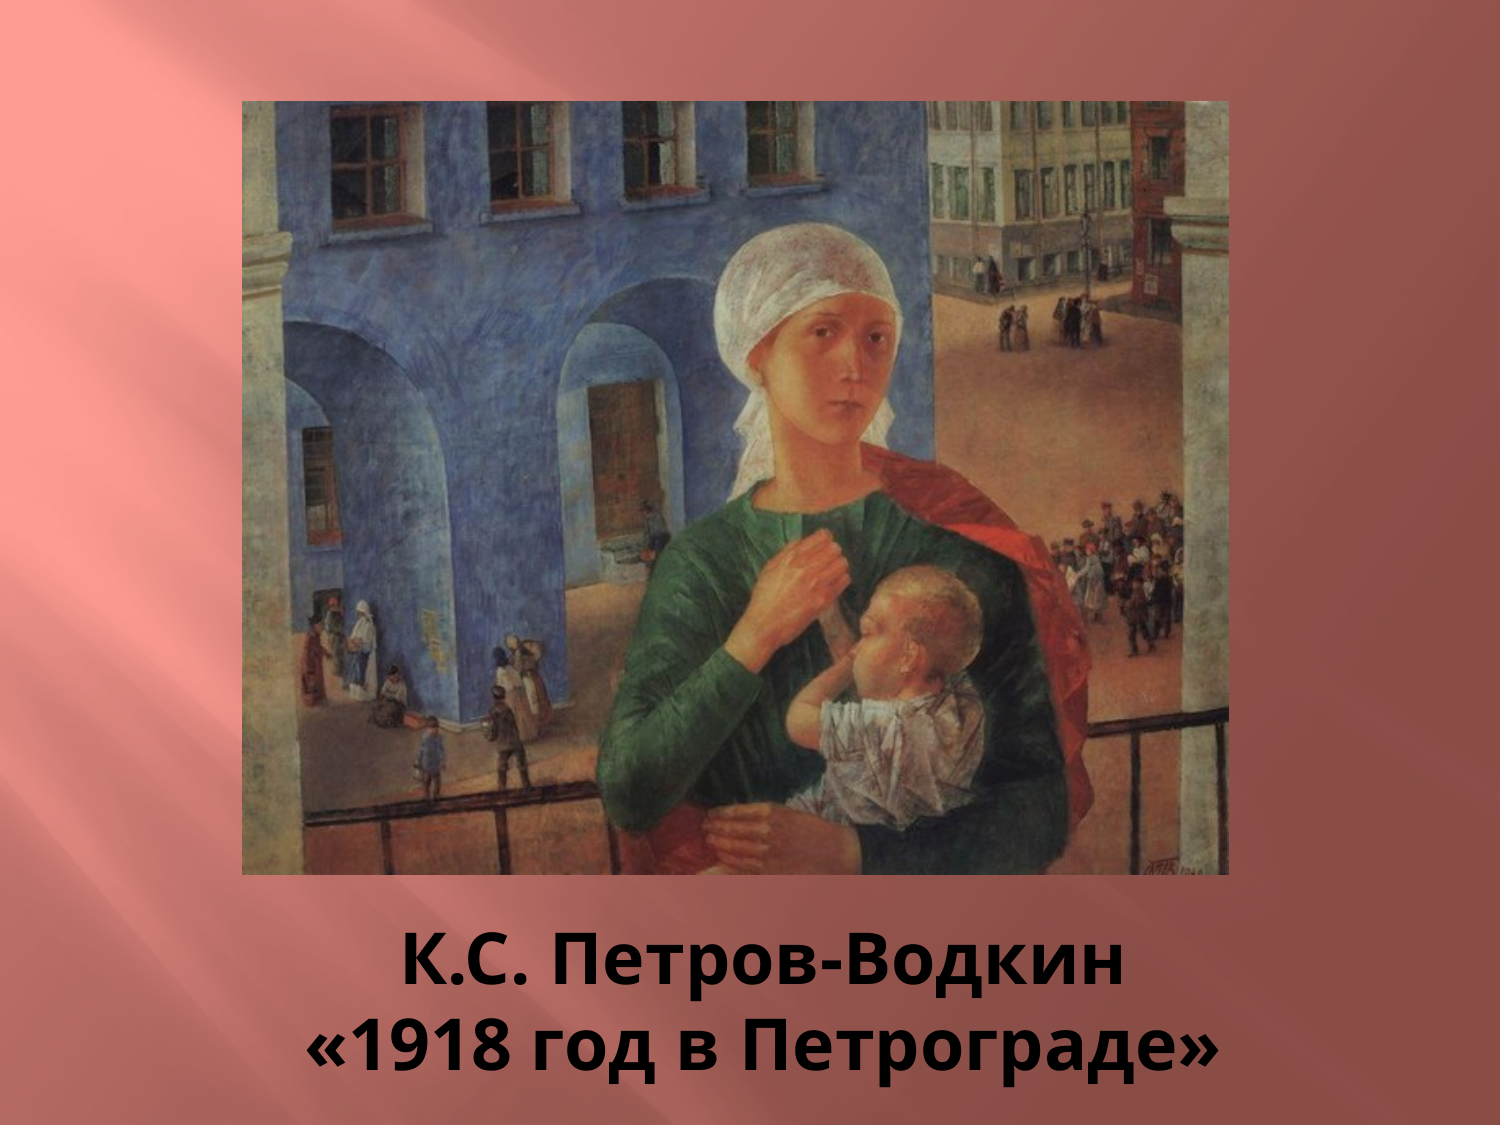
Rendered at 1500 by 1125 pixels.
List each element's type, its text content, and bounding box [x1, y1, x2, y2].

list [241, 101, 1229, 875]
title К.С. Петров-Водкин «1918 год в Петрограде» [88, 905, 1439, 1093]
